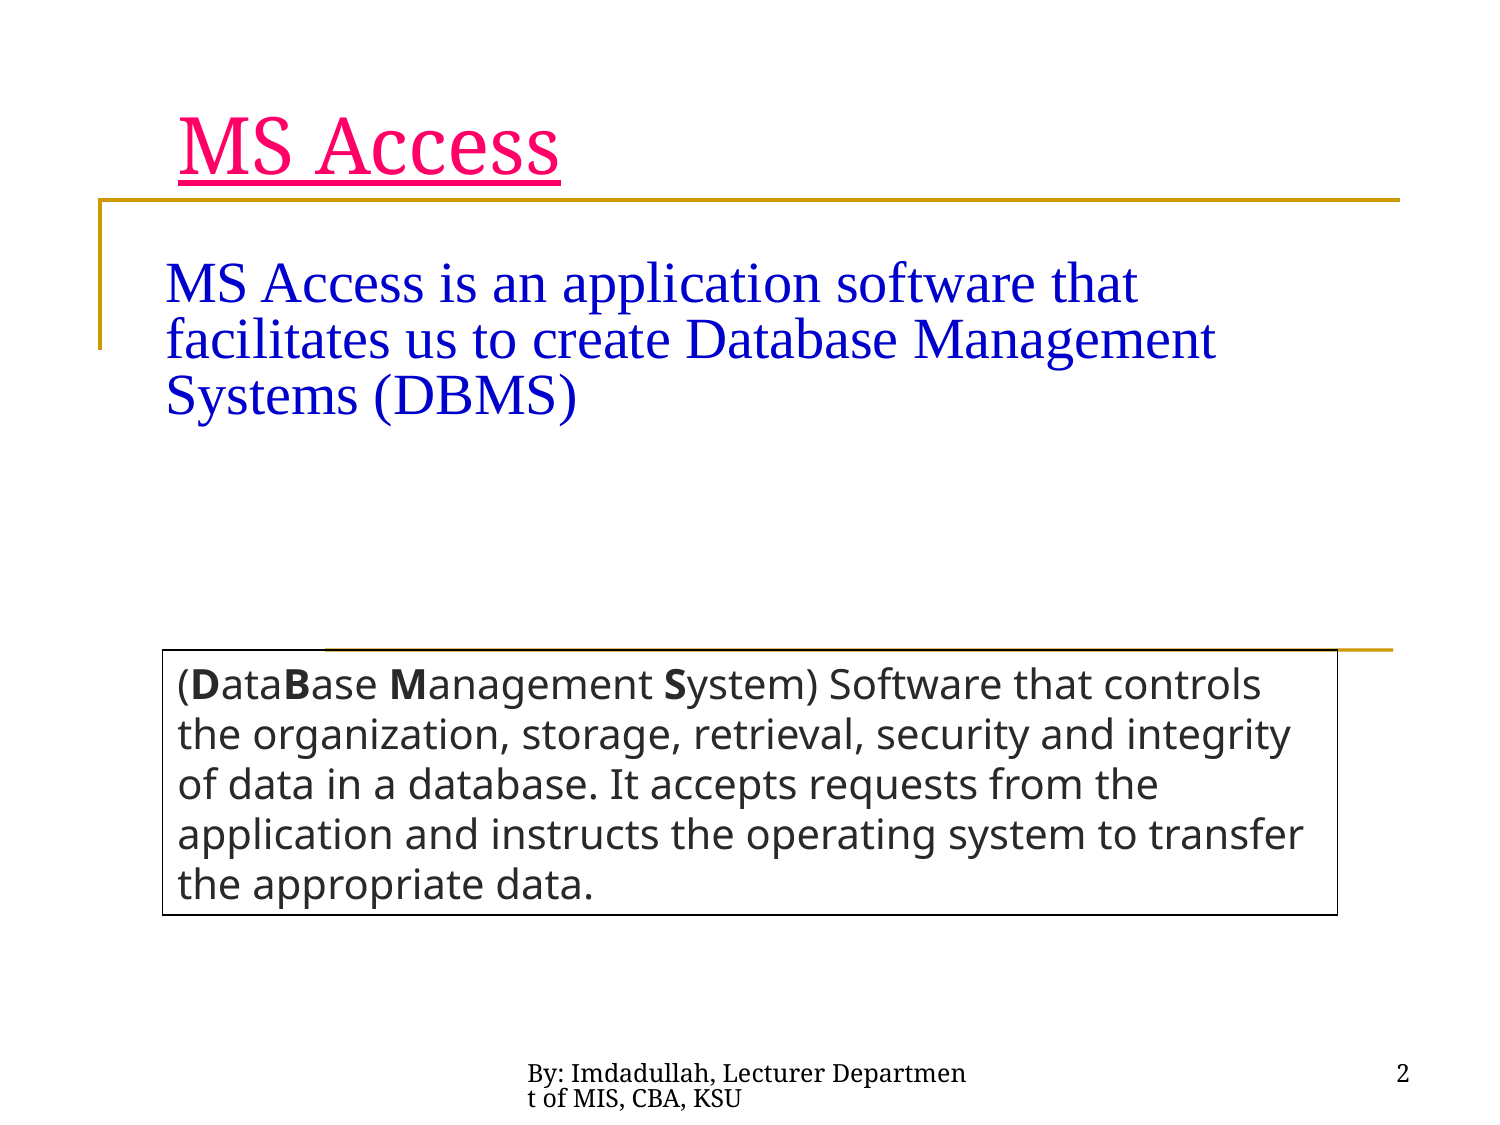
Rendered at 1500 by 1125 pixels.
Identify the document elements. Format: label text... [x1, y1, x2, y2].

subtitle MS Access is an application software that facilitates us to create Database Management Systems (DBMS) [150, 249, 1313, 425]
footer By: Imdadullah, Lecturer Department of MIS, CBA, KSU [512, 1024, 988, 1100]
slide_number 2 [1074, 1024, 1425, 1100]
text_box (DataBase Management System) Software that controls the organization, storage, retrieval, security and integrity of data in a database. It accepts requests from the application and instructs the operating system to transfer the appropriate data. [162, 650, 1338, 915]
title MS Access [162, 87, 1325, 175]
